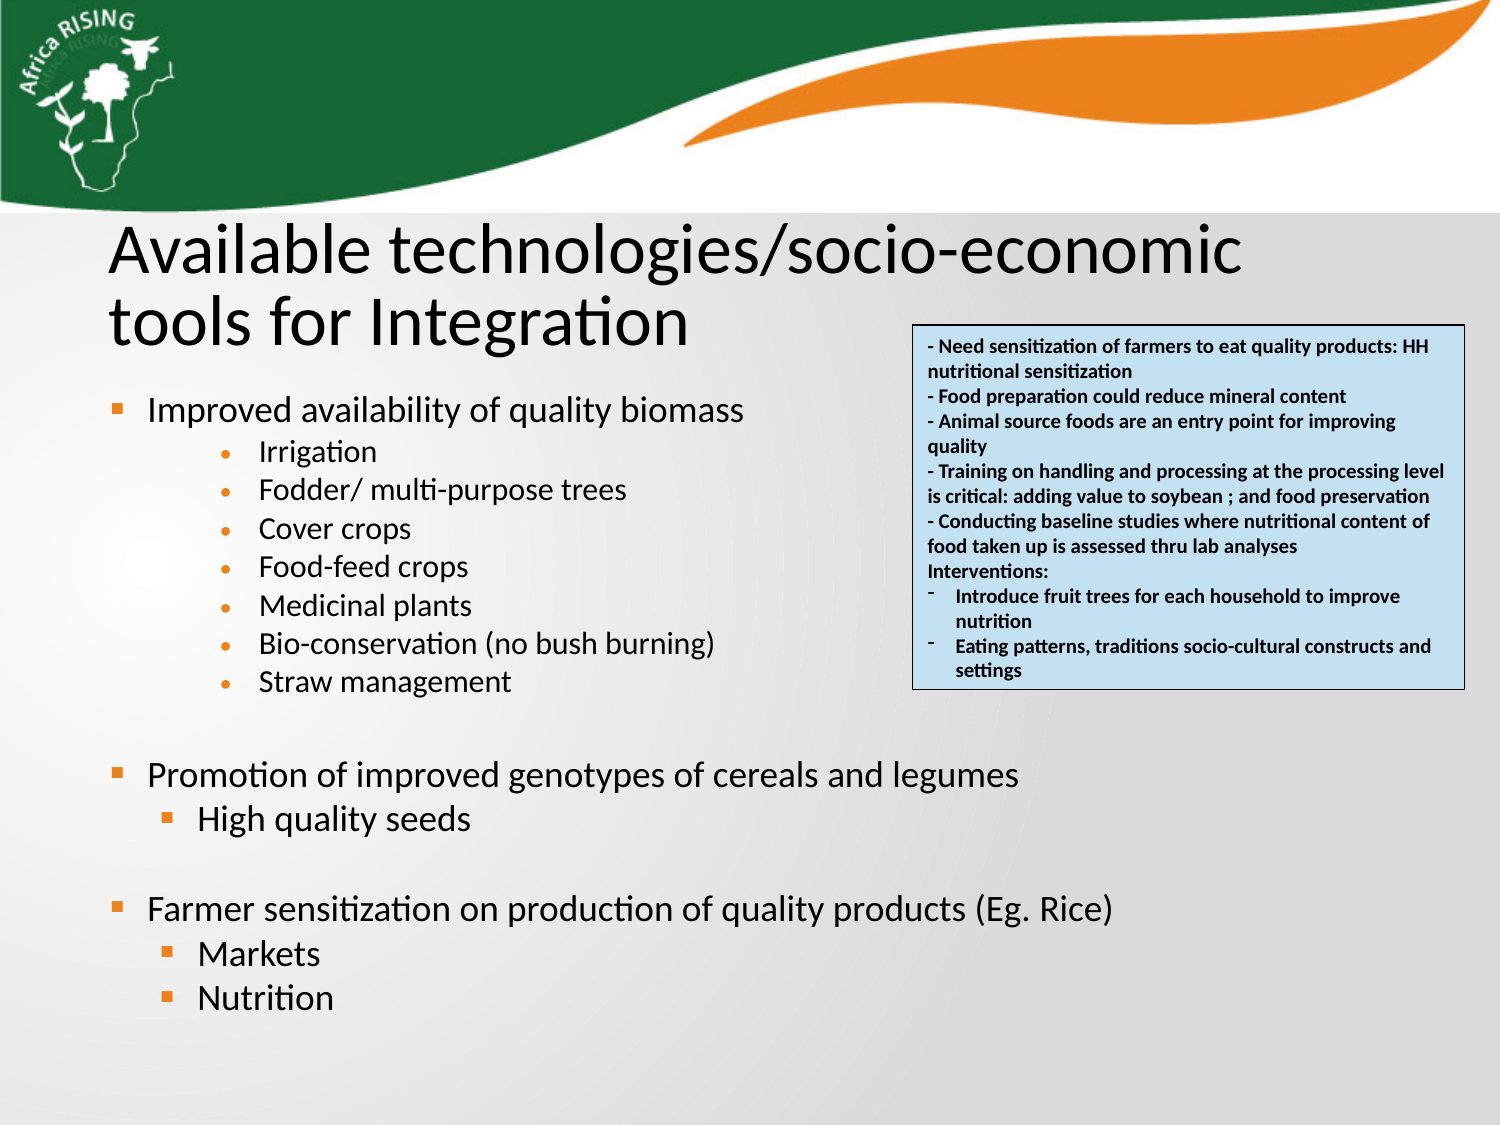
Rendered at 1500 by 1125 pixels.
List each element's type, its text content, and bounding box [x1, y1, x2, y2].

list Improved availability of quality biomass Irrigation Fodder/ multi-purpose trees Cover crops Food-feed crops Medicinal plants Bio-conservation (no bush burning) Straw management Promotion of improved genotypes of cereals and legumes High quality seeds Farmer sensitization on production of quality products (Eg. Rice) Markets Nutrition [75, 387, 1425, 1038]
list Available technologies/socio-economic tools for Integration [75, 212, 1325, 375]
text_box - Need sensitization of farmers to eat quality products: HH nutritional sensitization - Food preparation could reduce mineral content - Animal source foods are an entry point for improving quality - Training on handling and processing at the processing level is critical: adding value to soybean ; and food preservation - Conducting baseline studies where nutritional content of food taken up is assessed thru lab analyses Interventions: Introduce fruit trees for each household to improve nutrition Eating patterns, traditions socio-cultural constructs and settings [912, 324, 1465, 690]
picture [0, 0, 1500, 213]
